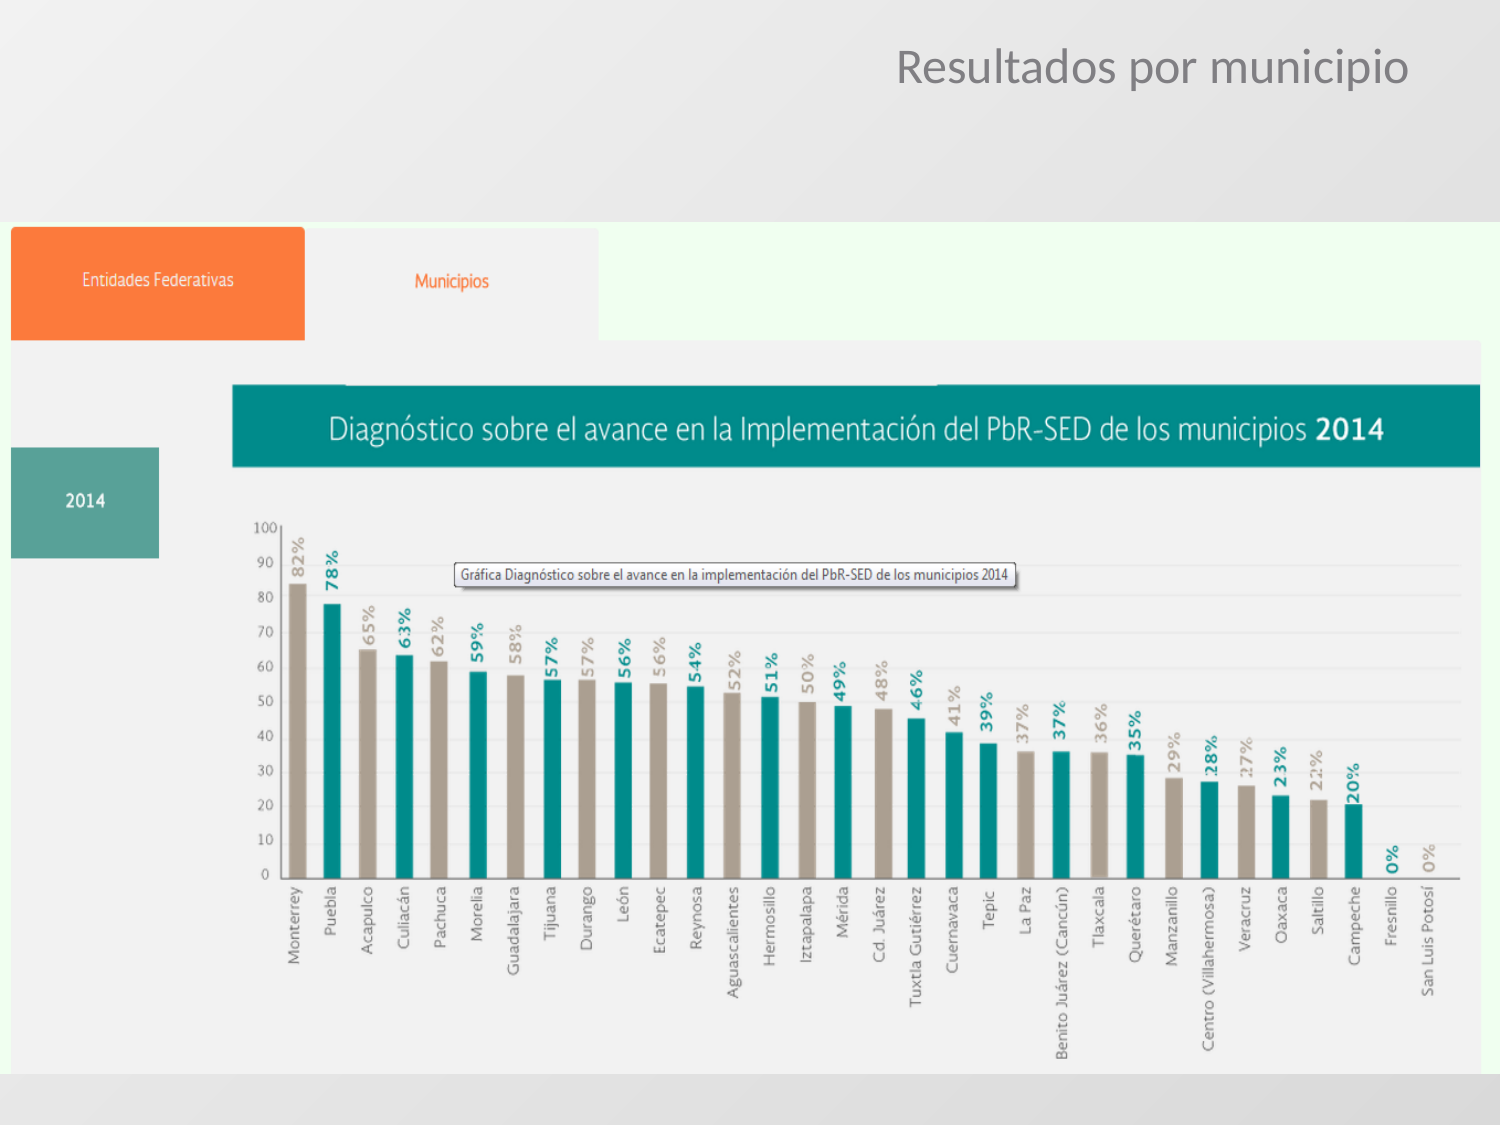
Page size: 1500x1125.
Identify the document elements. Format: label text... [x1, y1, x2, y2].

picture [0, 222, 1500, 1074]
title Resultados por municipio [75, 8, 1425, 119]
